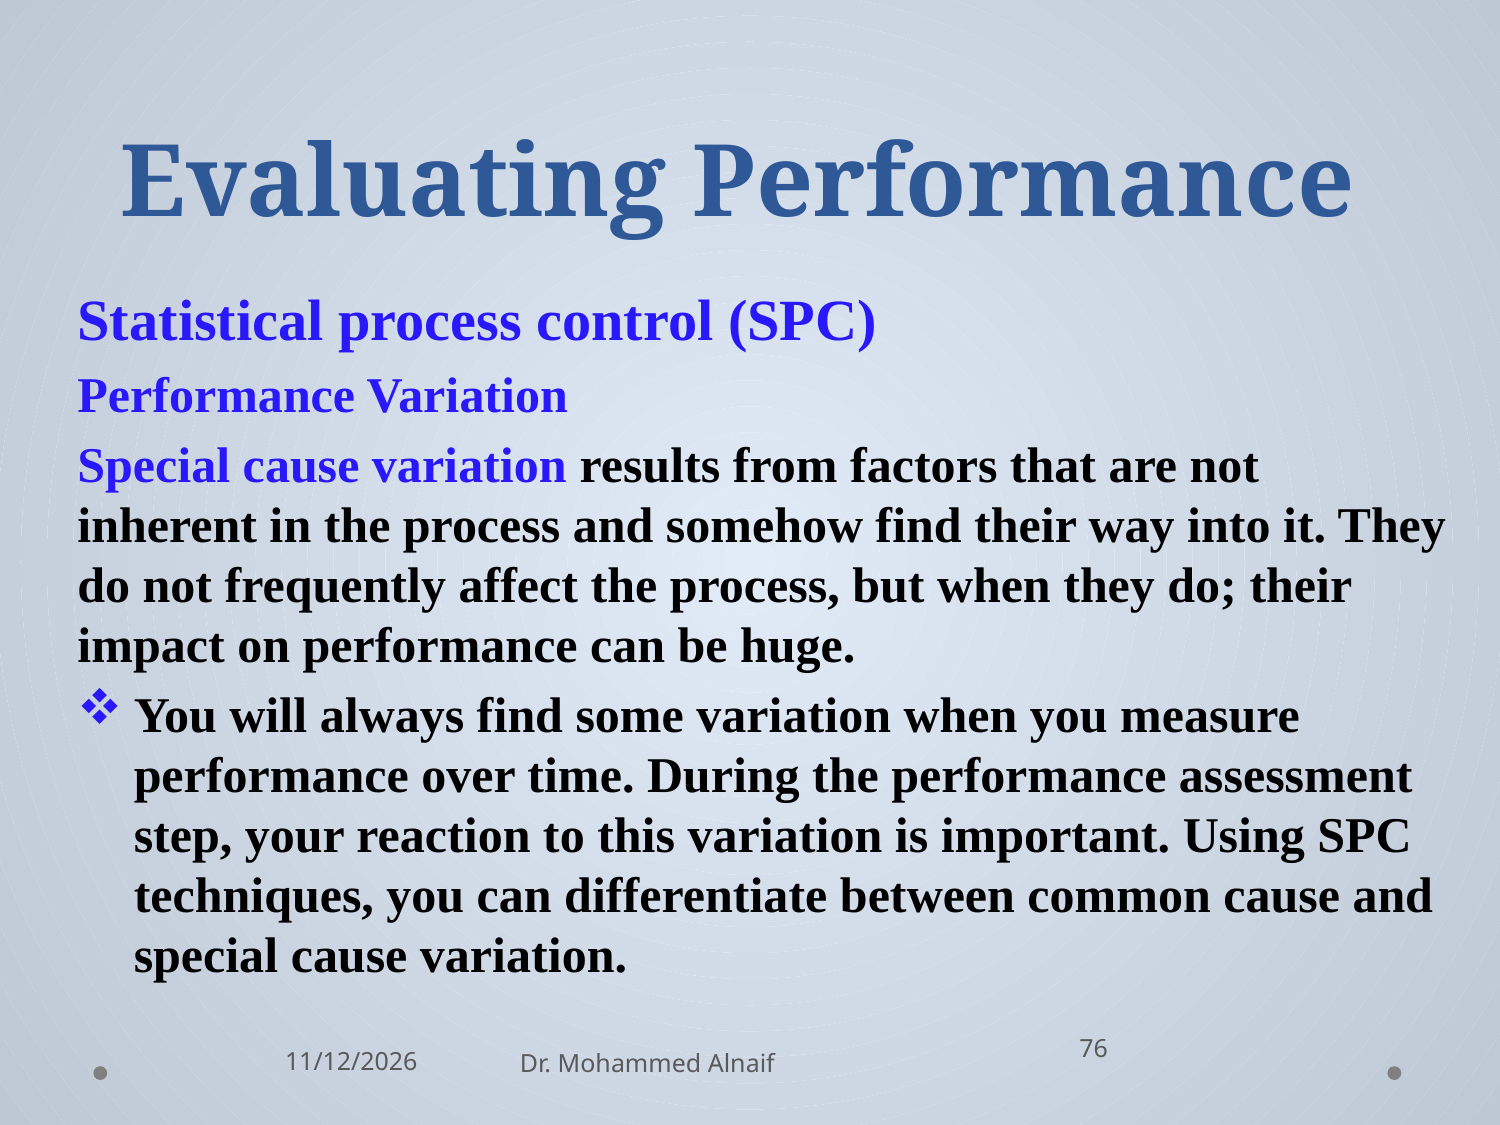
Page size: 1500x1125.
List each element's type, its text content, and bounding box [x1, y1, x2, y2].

slide_number 76 [1074, 1012, 1425, 1088]
title Evaluating Performance [100, 78, 1376, 244]
subtitle Statistical process control (SPC) Performance Variation Special cause variation results from factors that are not inherent in the process and somehow find their way into it. They do not frequently affect the process, but when they do; their impact on performance can be huge. You will always find some variation when you measure performance over time. During the performance assessment step, your reaction to this variation is important. Using SPC techniques, you can differentiate between common cause and special cause variation. [62, 275, 1463, 1013]
footer Dr. Mohammed Alnaif [512, 1025, 988, 1100]
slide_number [75, 1025, 425, 1100]
